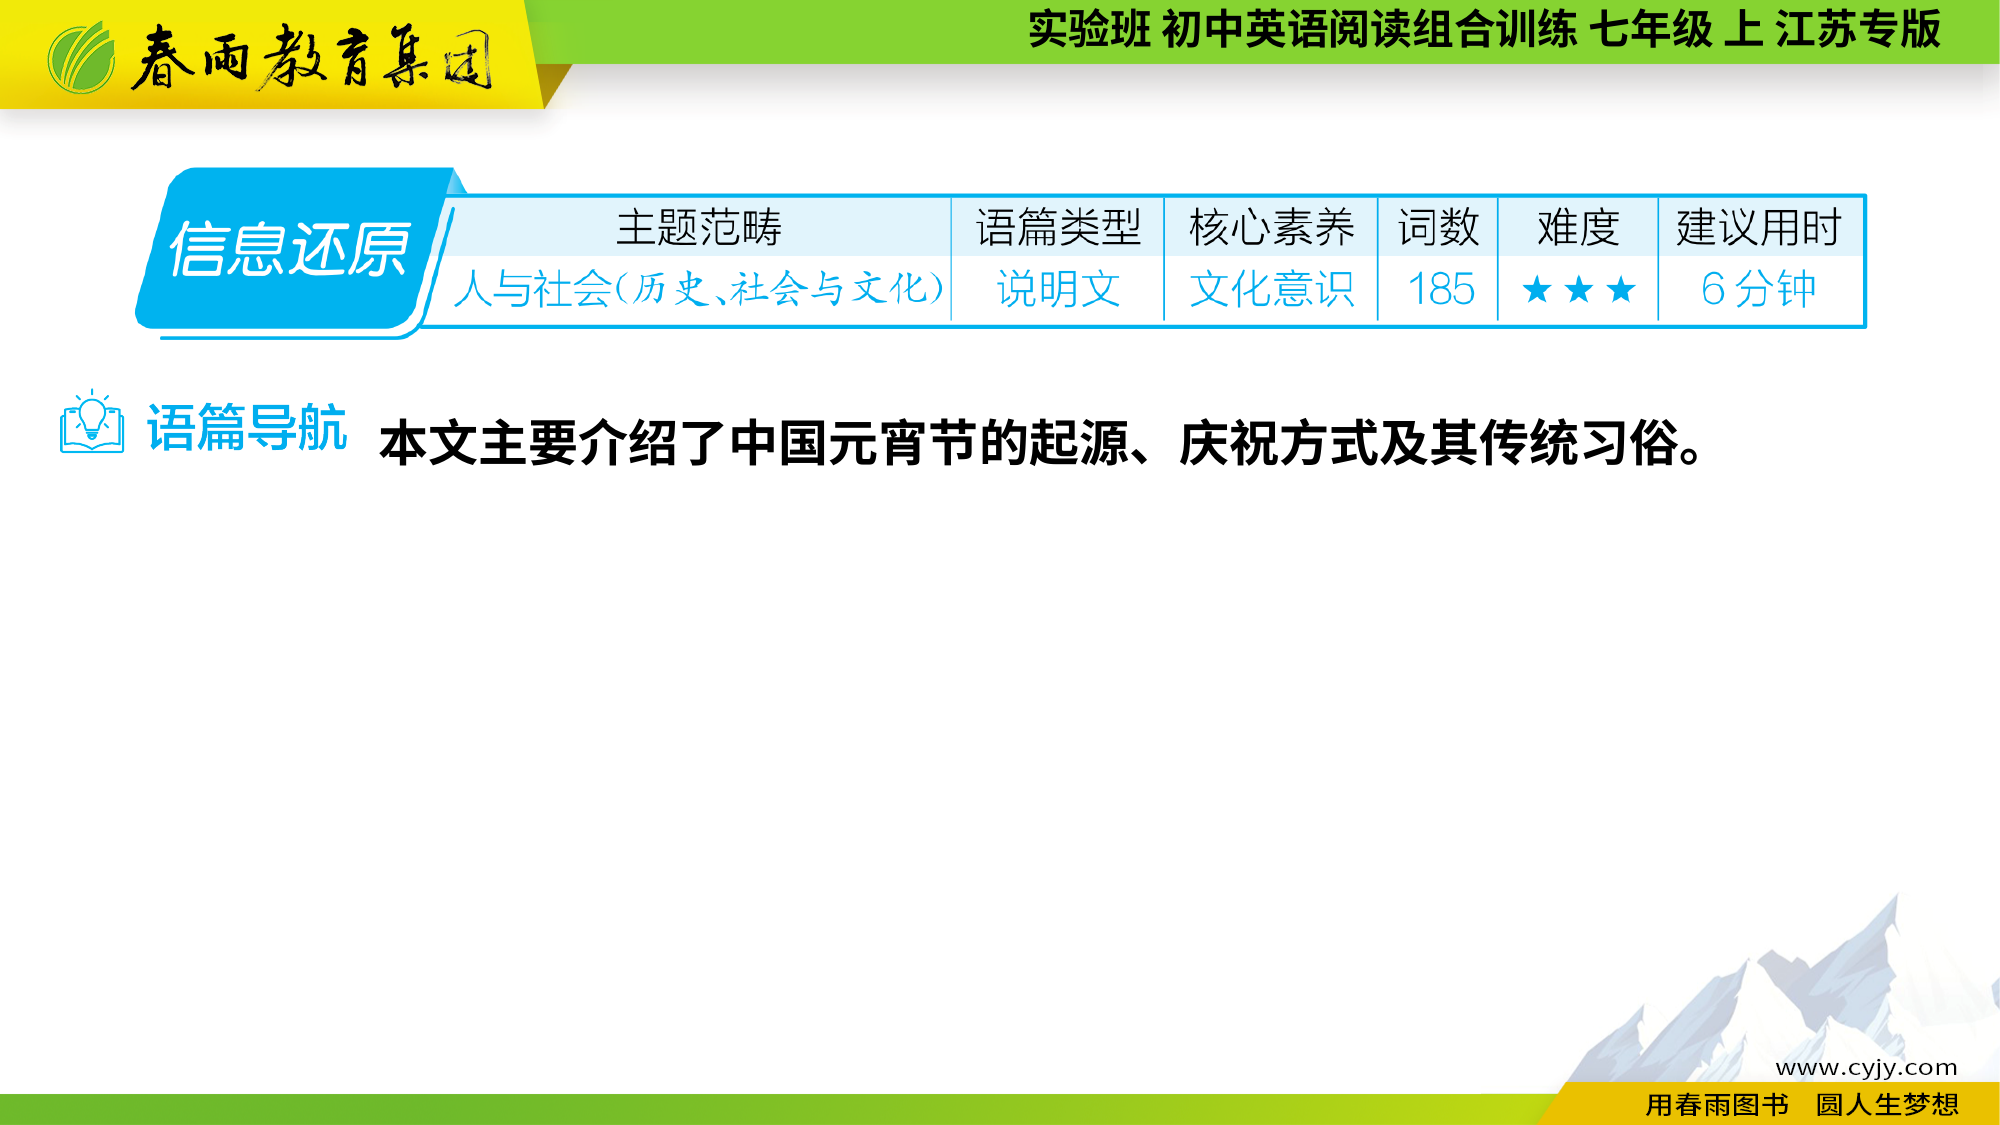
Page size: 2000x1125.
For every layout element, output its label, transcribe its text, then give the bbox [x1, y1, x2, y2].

picture [0, 0, 2000, 1125]
list 本文主要介绍了中国元宵节的起源、庆祝方式及其传统习俗。 [59, 373, 1944, 469]
